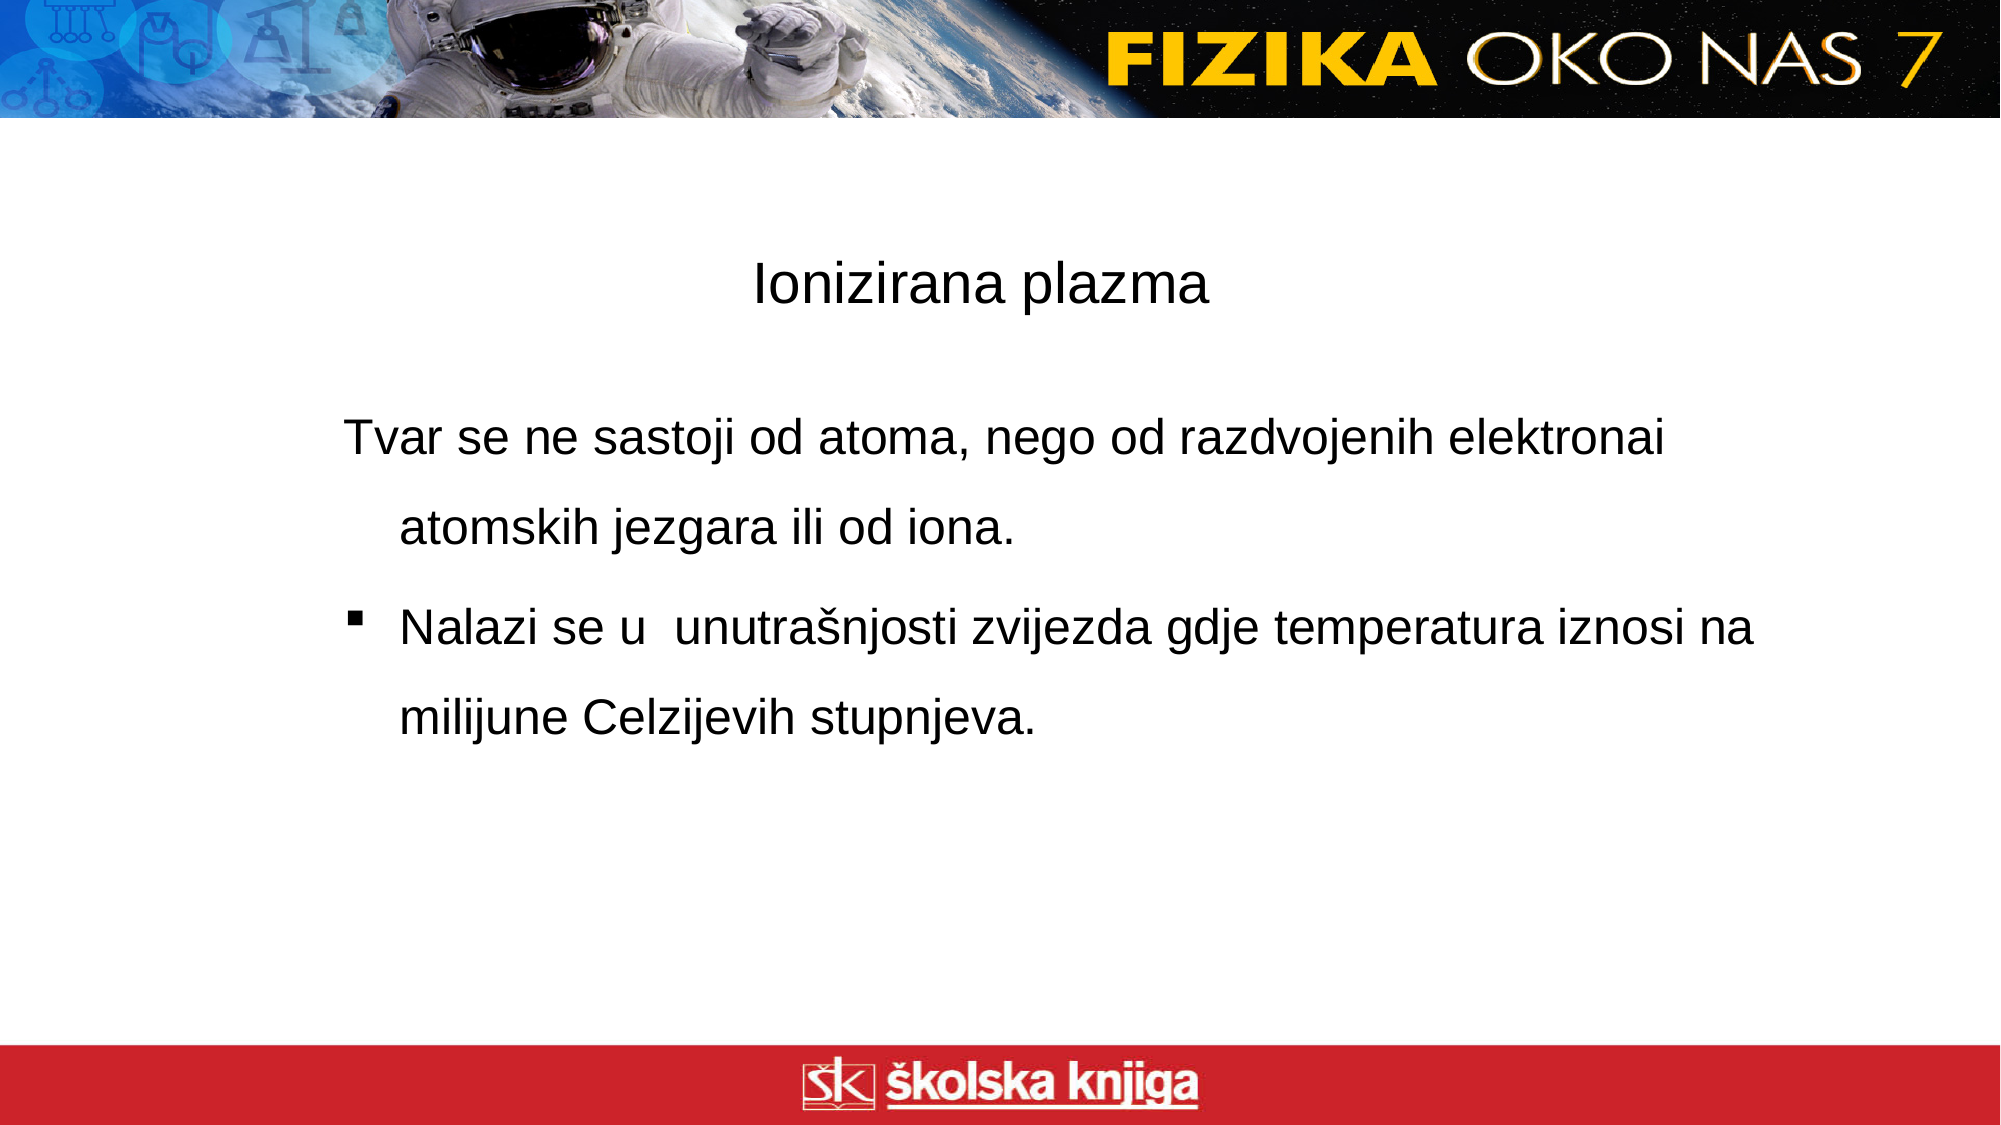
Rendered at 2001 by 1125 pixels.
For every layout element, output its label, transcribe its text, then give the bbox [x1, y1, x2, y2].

picture [0, 0, 2001, 1125]
list Tvar se ne sastoji od atoma, nego od razdvojenih elektronai atomskih jezgara ili od iona. Nalazi se u unutrašnjosti zvijezda gdje temperatura iznosi na milijune Celzijevih stupnjeva. [328, 366, 1798, 609]
text_box Ionizirana plazma [737, 237, 1242, 323]
